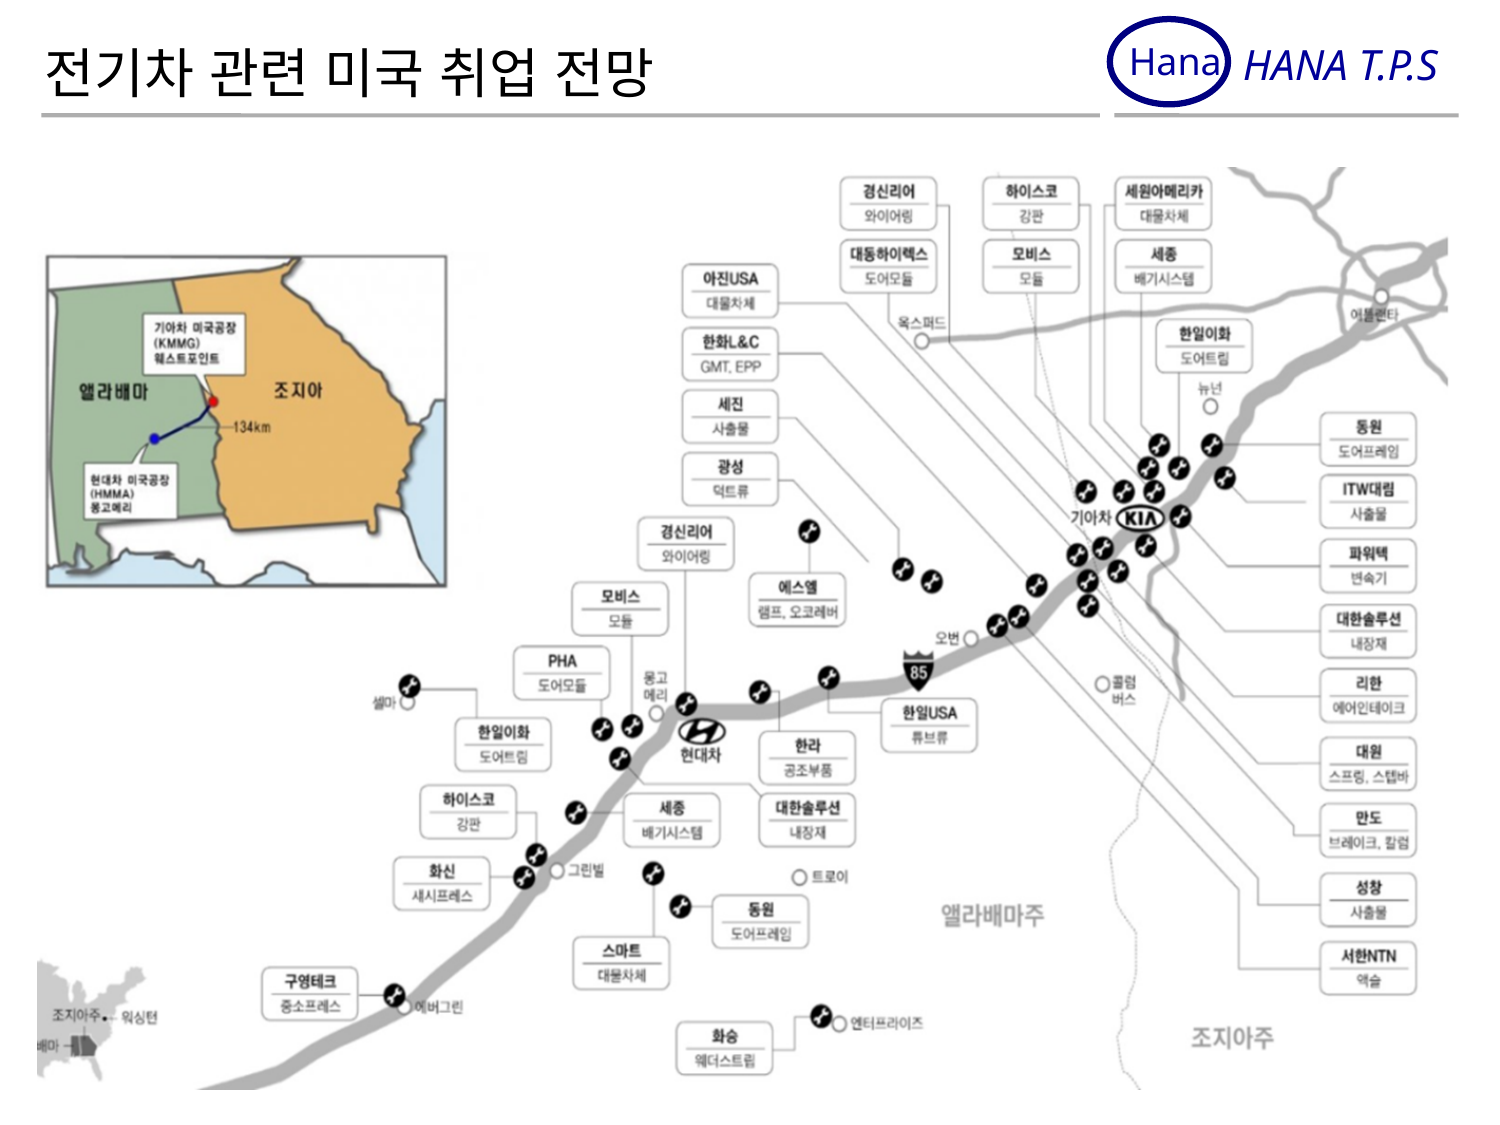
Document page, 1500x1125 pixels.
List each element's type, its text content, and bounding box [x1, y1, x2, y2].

title 전기차 관련 미국 취업 전망 [29, 30, 1071, 114]
picture [37, 167, 1463, 1090]
